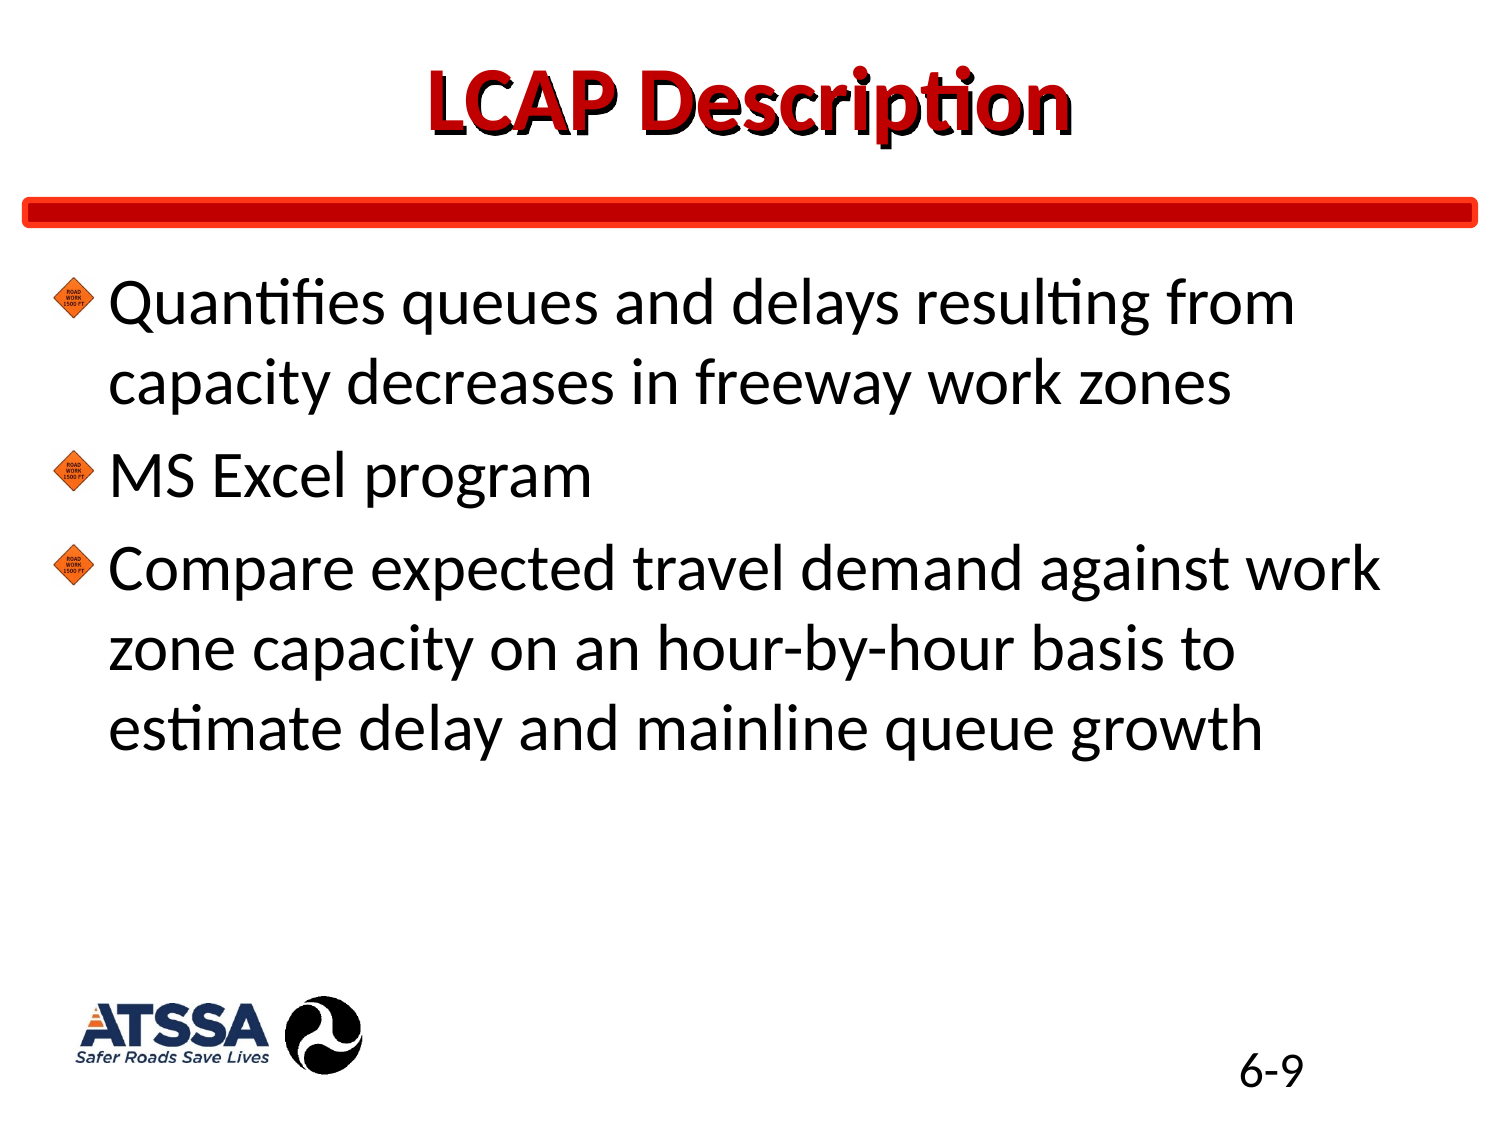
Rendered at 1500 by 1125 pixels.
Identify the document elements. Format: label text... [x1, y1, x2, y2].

picture [52, 276, 95, 319]
picture [276, 989, 370, 1077]
picture [75, 1003, 269, 1063]
title LCAP Description [0, 0, 1500, 188]
picture [52, 543, 95, 586]
picture [52, 449, 95, 492]
list Quantifies queues and delays resulting from capacity decreases in freeway work zones MS Excel program Compare expected travel demand against work zone capacity on an hour-by-hour basis to estimate delay and mainline queue growth [37, 249, 1401, 851]
